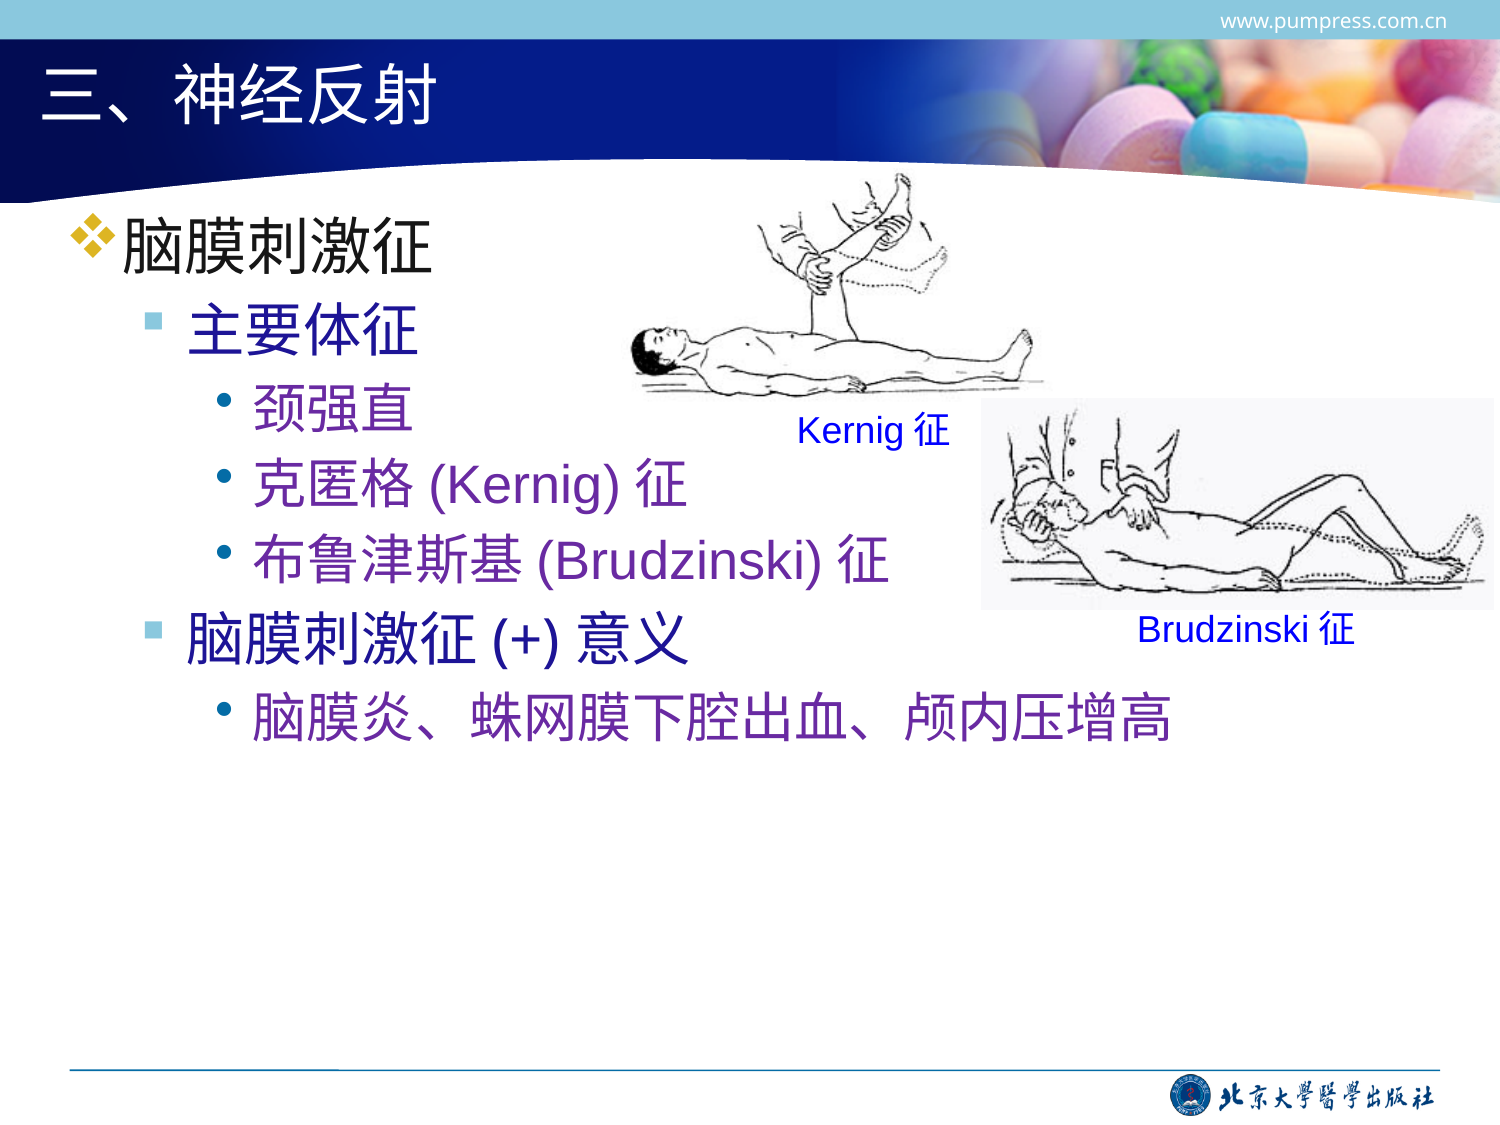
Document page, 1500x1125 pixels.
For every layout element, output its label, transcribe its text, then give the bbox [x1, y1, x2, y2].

list 脑膜刺激征 主要体征 颈强直 克匿格(Kernig)征 布鲁津斯基(Brudzinski)征 脑膜刺激征(+)意义 脑膜炎、蛛网膜下腔出血、颅内压增高 [49, 198, 1463, 1026]
title 三、神经反射 [23, 46, 1349, 140]
picture [1170, 1074, 1436, 1118]
slide_number www.pumpress.com.cn [1024, 0, 1463, 38]
text_box Brudzinski征 [1122, 619, 1371, 658]
text_box Kernig征 [781, 415, 966, 459]
picture [0, 40, 1500, 610]
